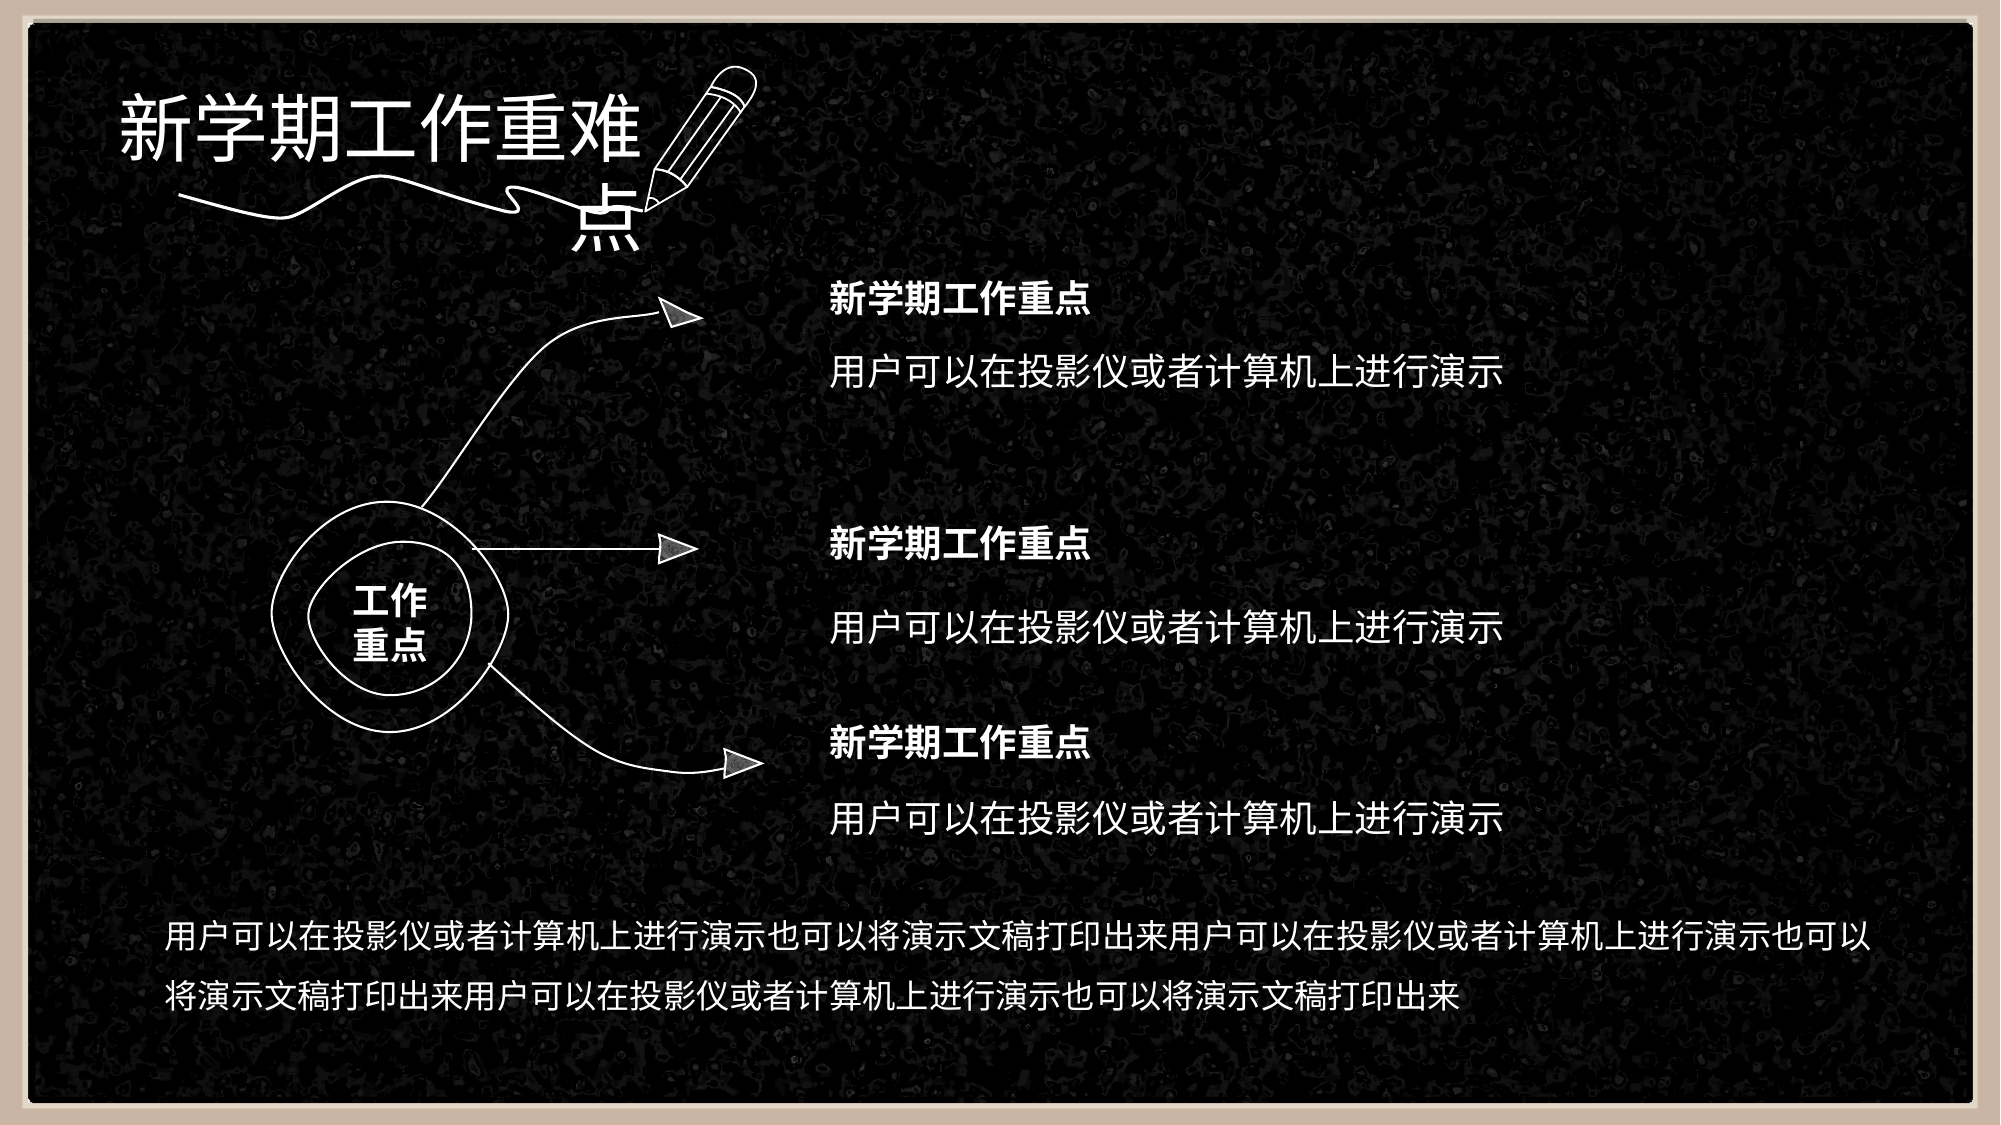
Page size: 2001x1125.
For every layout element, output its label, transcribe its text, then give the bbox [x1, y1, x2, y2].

text_box 新学期工作重点 [814, 711, 1222, 765]
text_box 用户可以在投影仪或者计算机上进行演示也可以将演示文稿打印出来用户可以在投影仪或者计算机上进行演示也可以将演示文稿打印出来用户可以在投影仪或者计算机上进行演示也可以将演示文稿打印出来 [150, 887, 1890, 1023]
text_box 用户可以在投影仪或者计算机上进行演示 [814, 318, 1582, 401]
text_box 新学期工作重点 [814, 512, 1222, 573]
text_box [488, 663, 762, 778]
text_box 用户可以在投影仪或者计算机上进行演示 [814, 765, 1582, 848]
picture [0, 0, 2000, 1125]
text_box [594, 534, 697, 564]
text_box 用户可以在投影仪或者计算机上进行演示 [814, 574, 1582, 657]
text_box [421, 307, 699, 508]
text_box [83, 63, 774, 235]
text_box 新学期工作重点 [814, 267, 1222, 318]
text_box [186, 501, 594, 733]
